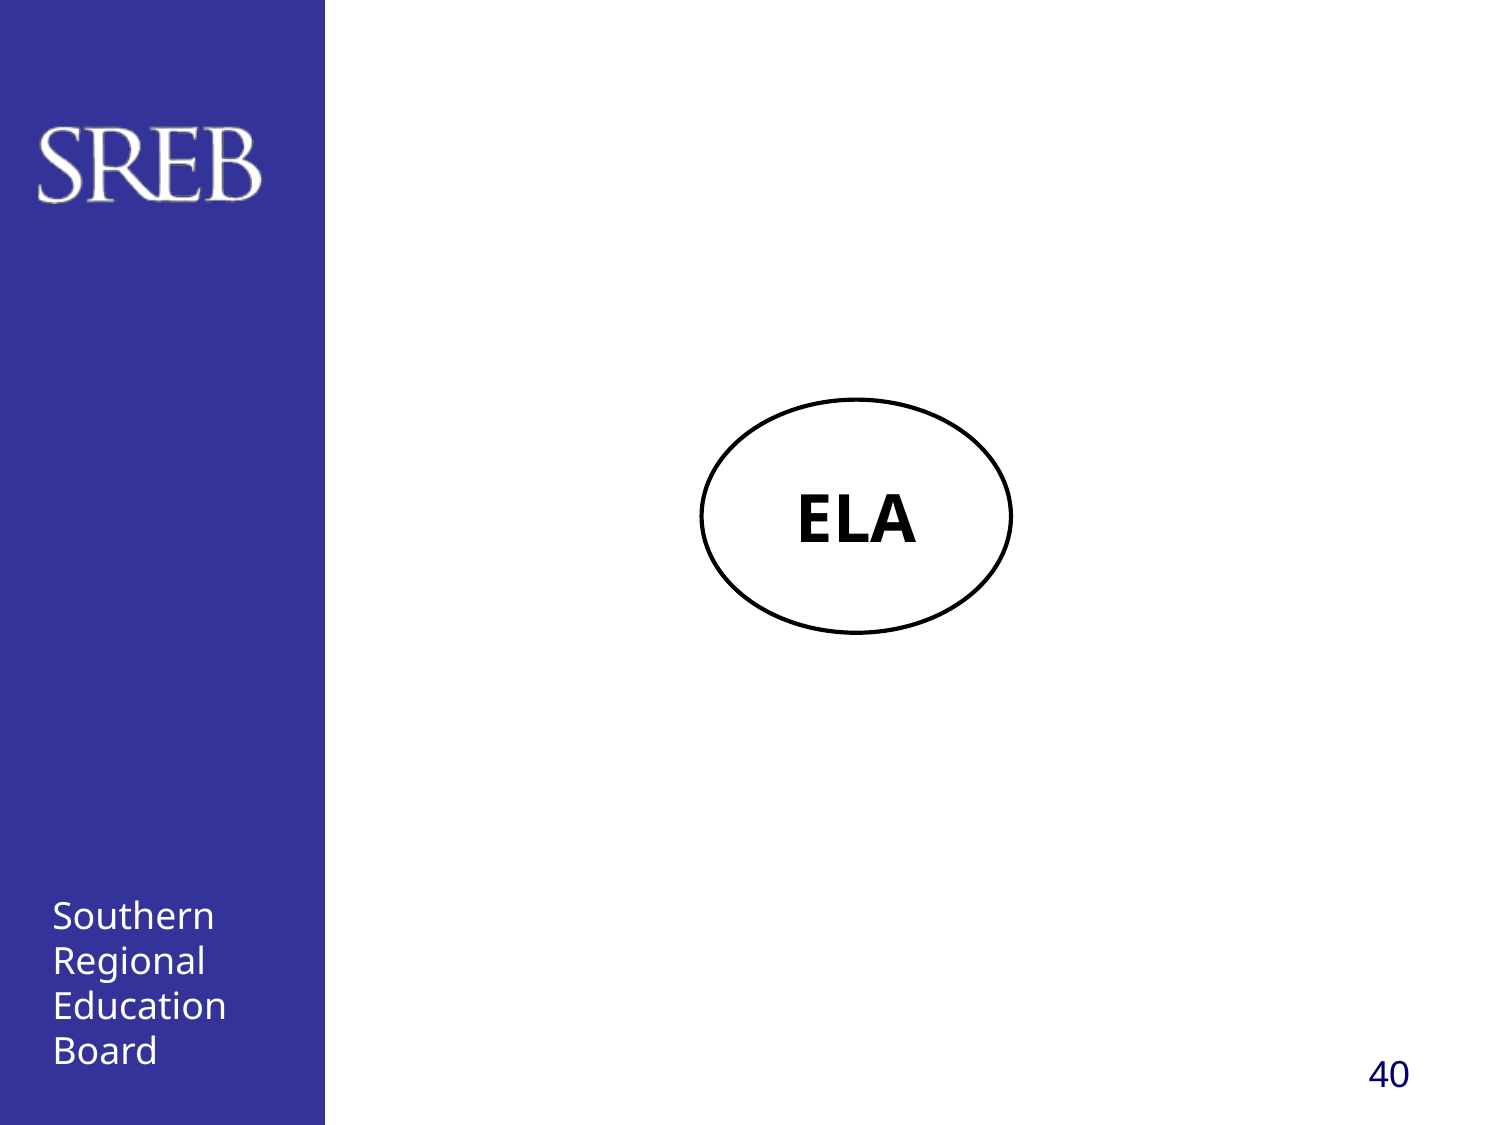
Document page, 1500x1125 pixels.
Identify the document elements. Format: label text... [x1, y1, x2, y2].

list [237, 49, 1476, 983]
picture [37, 124, 237, 204]
slide_number 40 [1299, 1042, 1426, 1103]
